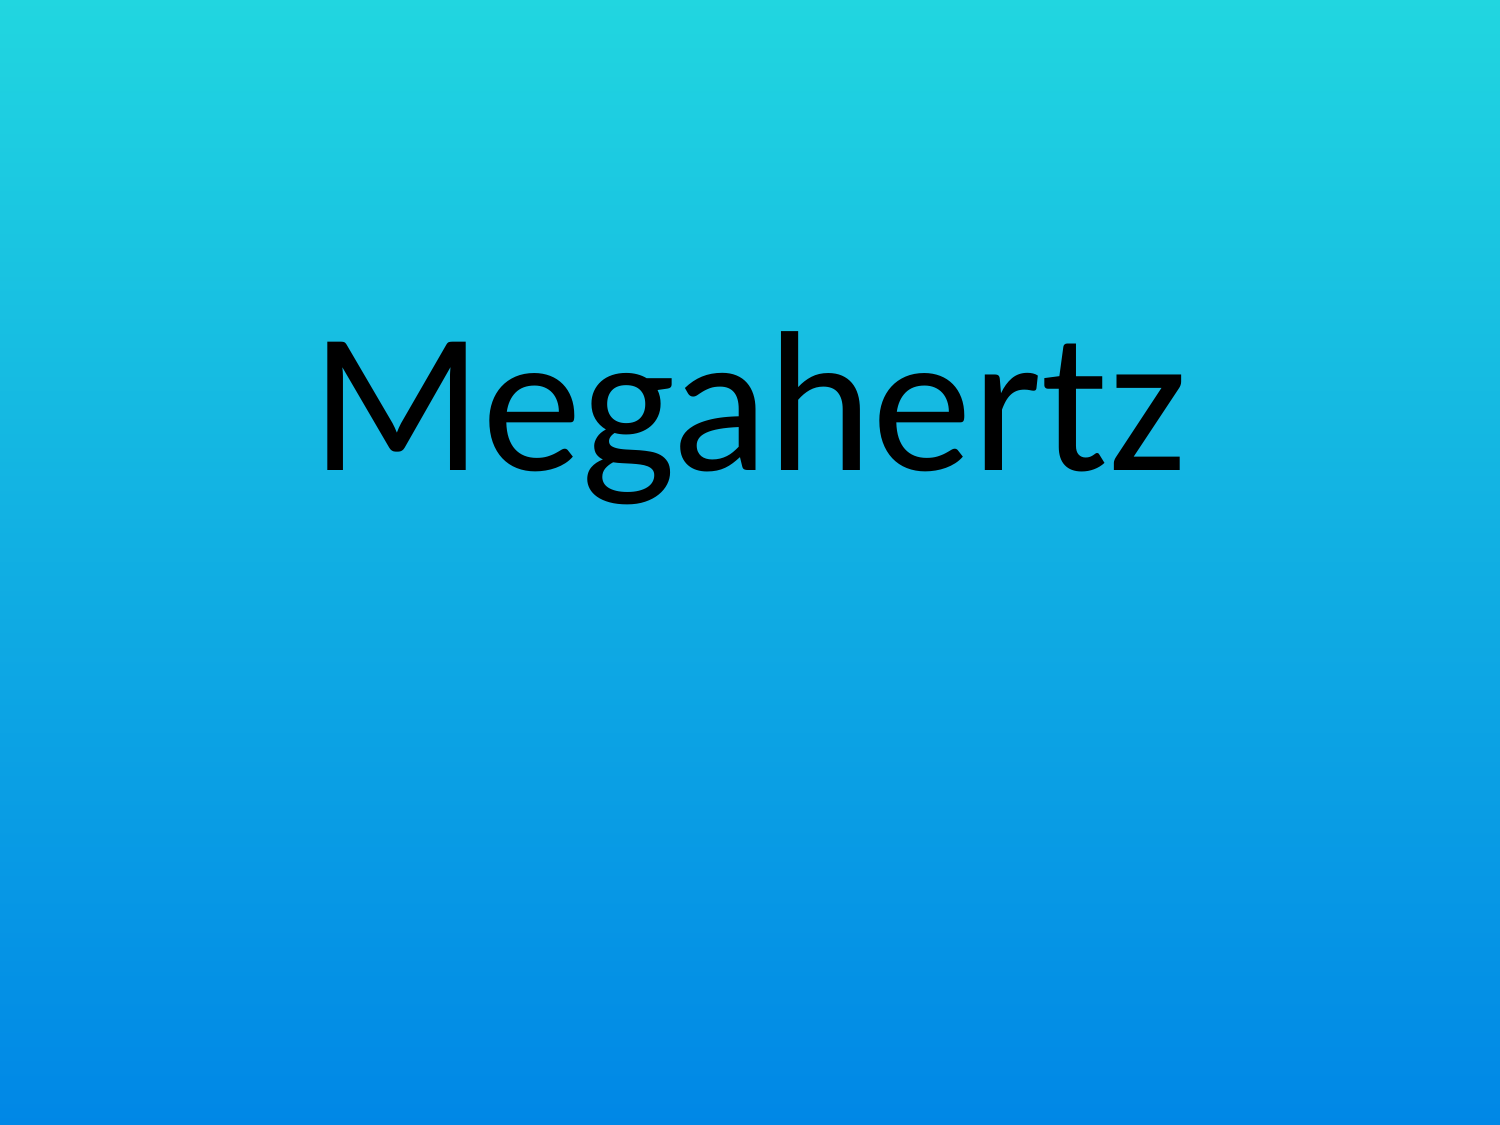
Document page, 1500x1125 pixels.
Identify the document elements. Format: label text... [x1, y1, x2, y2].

list Megahertz [75, 262, 1425, 1005]
